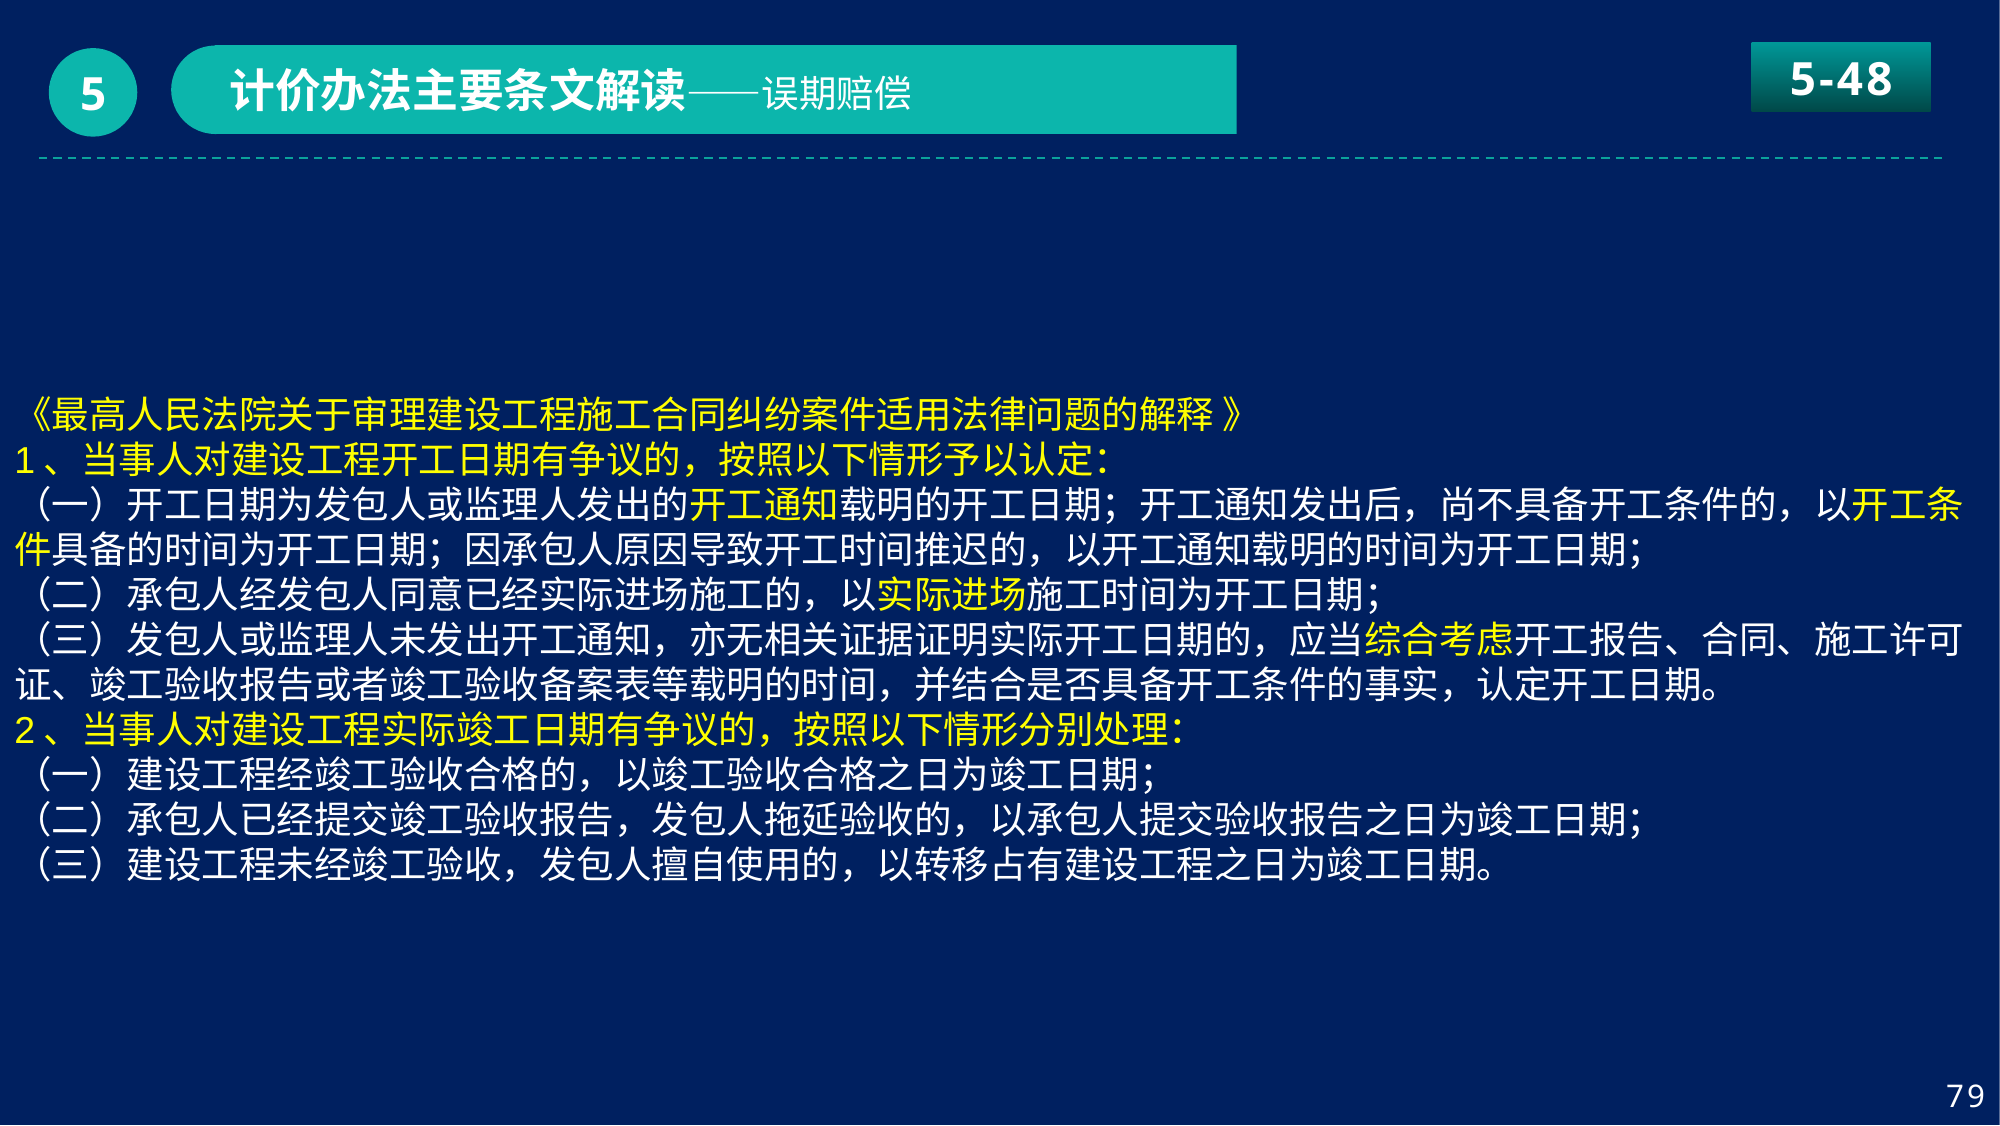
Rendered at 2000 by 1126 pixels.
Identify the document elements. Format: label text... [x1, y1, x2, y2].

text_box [38, 45, 1948, 159]
text_box 79 [1905, 1065, 2000, 1126]
text_box 《最高人民法院关于审理建设工程施工合同纠纷案件适用法律问题的解释 》 1、当事人对建设工程开工日期有争议的，按照以下情形予以认定： （一）开工日期为发包人或监理人发出的开工通知载明的开工日期；开工通知发出后，尚不具备开工条件的，以开工条件具备的时间为开工日期；因承包人原因导致开工时间推迟的，以开工通知载明的时间为开工日期； （二）承包人经发包人同意已经实际进场施工的，以实际进场施工时间为开工日期； （三）发包人或监理人未发出开工通知，亦无相关证据证明实际开工日期的，应当综合考虑开工报告、合同、施工许可证、竣工验收报告或者竣工验收备案表等载明的时间，并结合是否具备开工条件的事实，认定开工日期。 2、当事人对建设工程实际竣工日期有争议的，按照以下情形分别处理： （一）建设工程经竣工验收合格的，以竣工验收合格之日为竣工日期； （二）承包人已经提交竣工验收报告，发包人拖延验收的，以承包人提交验收报告之日为竣工日期； （三）建设工程未经竣工验收，发包人擅自使用的，以转移占有建设工程之日为竣工日期。 [0, 383, 2000, 893]
